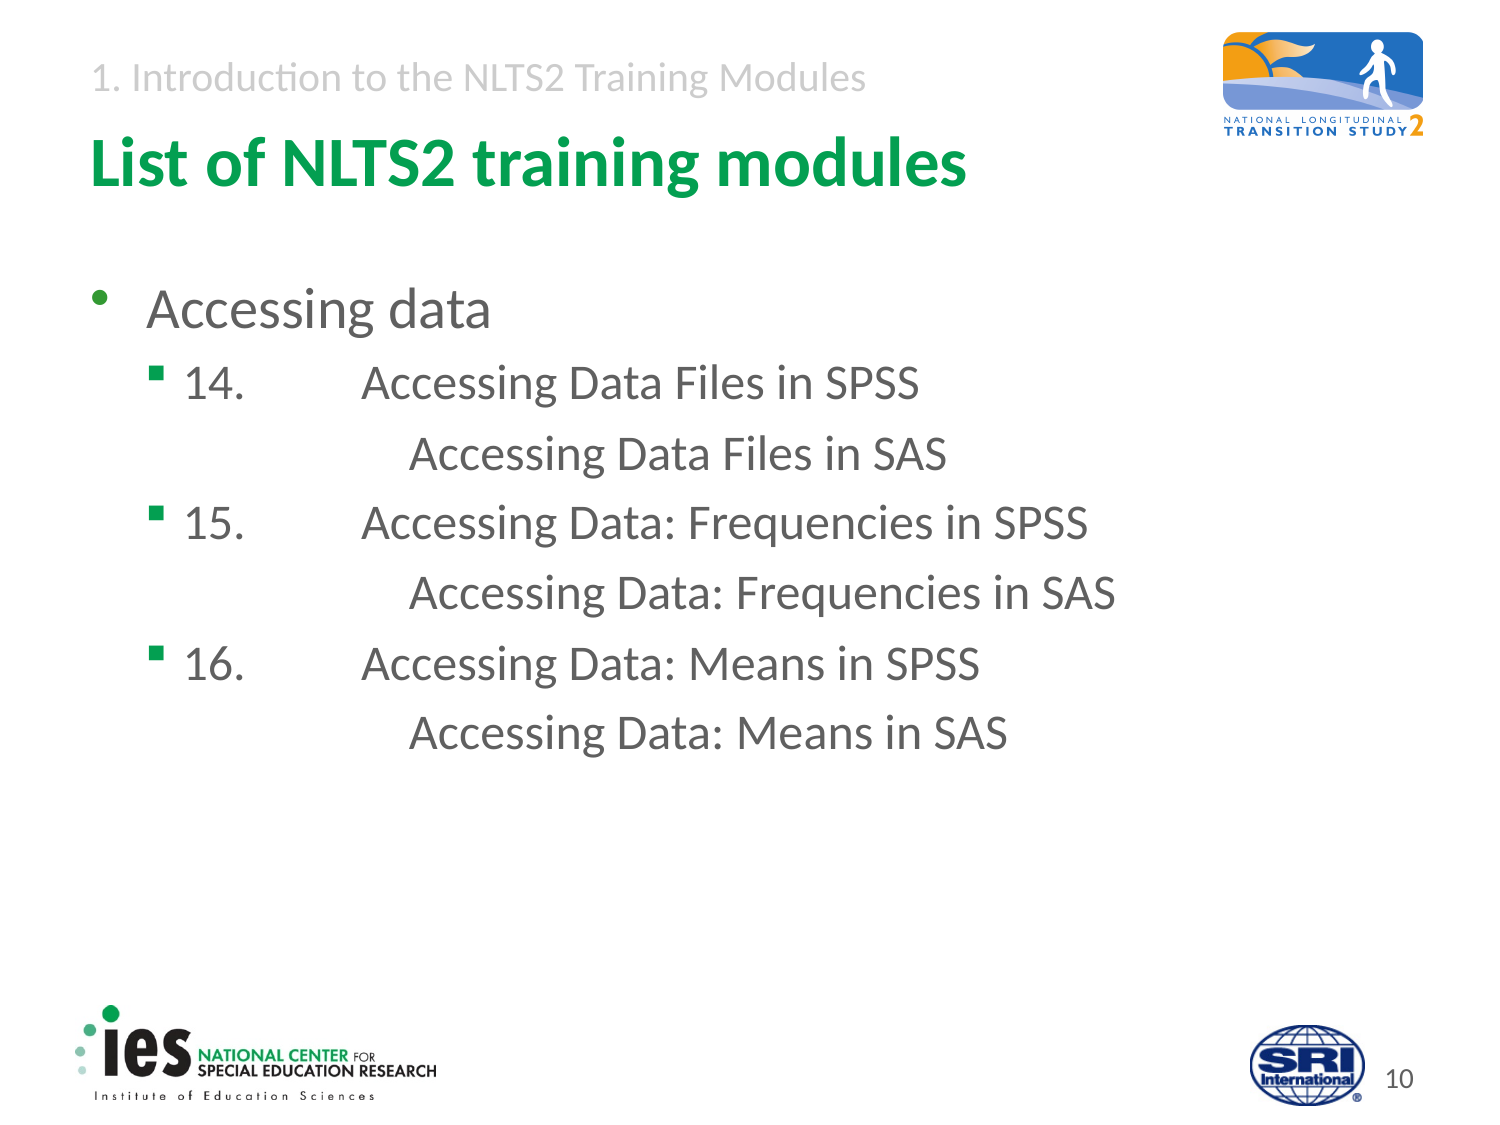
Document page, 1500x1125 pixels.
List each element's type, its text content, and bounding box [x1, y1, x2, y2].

picture [1250, 1025, 1365, 1106]
slide_number 9 [1325, 1051, 1430, 1125]
picture [75, 1006, 436, 1100]
list Accessing data 14. Accessing Data Files in SPSS Accessing Data Files in SAS 15. Accessing Data: Frequencies in SPSS Accessing Data: Frequencies in SAS 16. Accessing Data: Means in SPSS Accessing Data: Means in SAS [74, 262, 1426, 1006]
title List of NLTS2 training modules [74, 90, 1426, 226]
